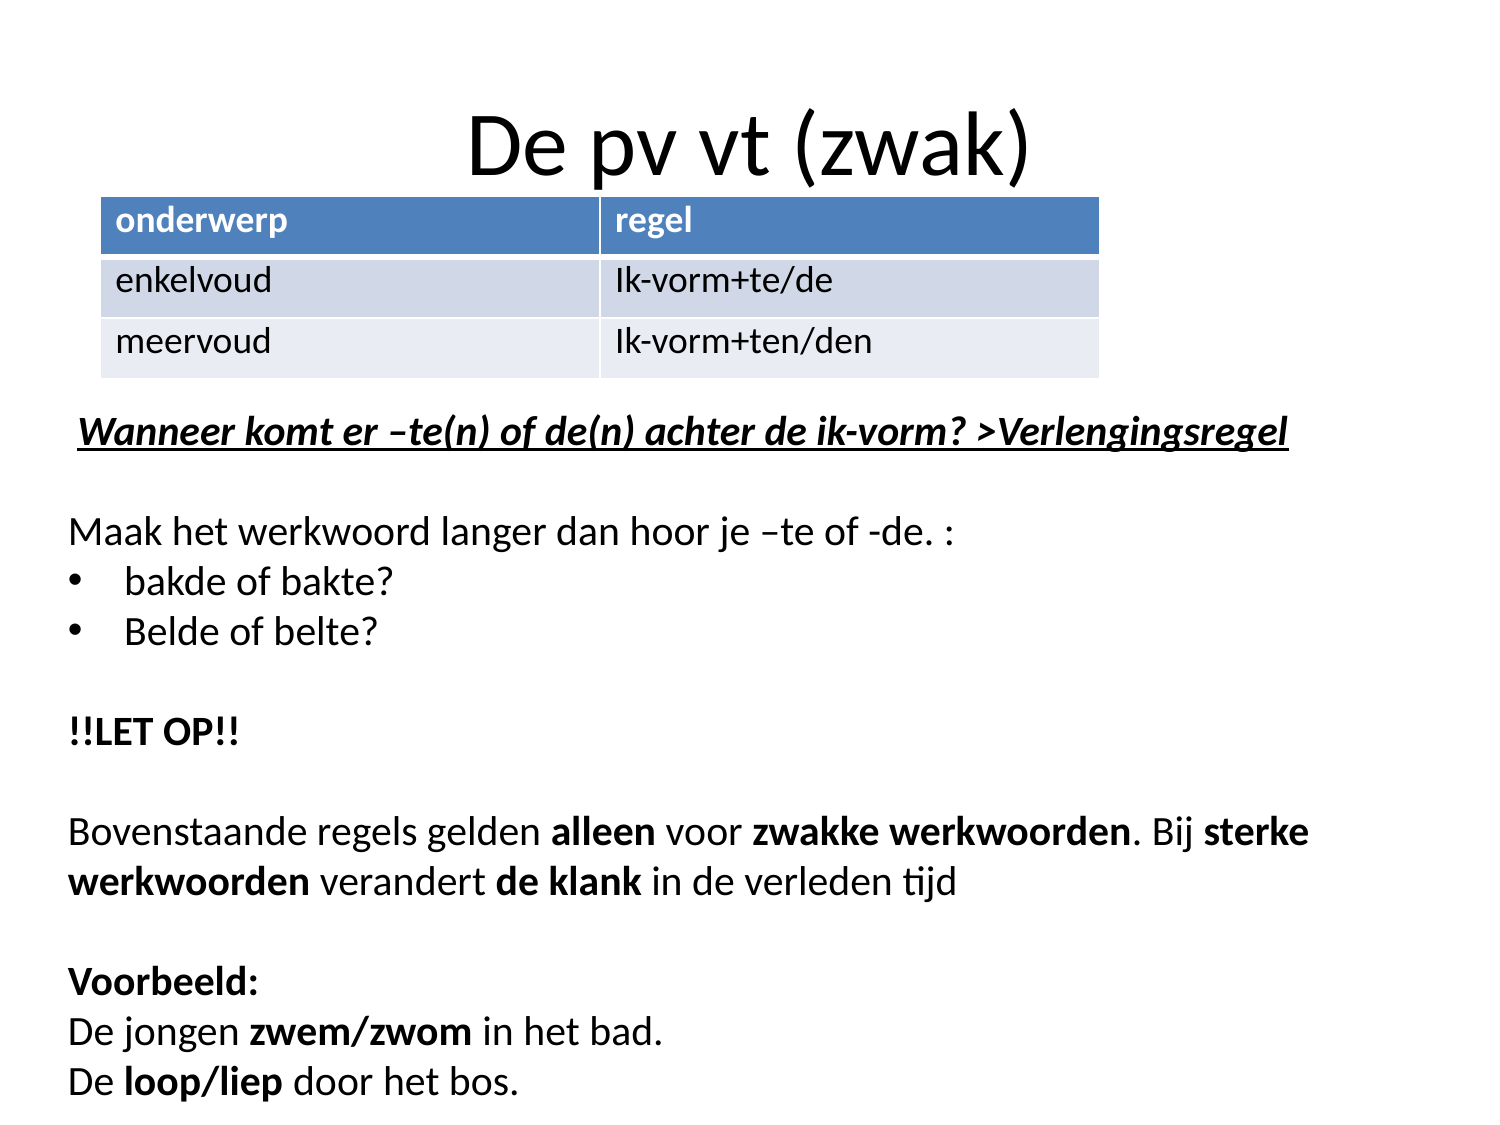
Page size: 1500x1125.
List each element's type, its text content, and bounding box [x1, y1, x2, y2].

title De pv vt (zwak) [75, 45, 1425, 233]
table_cell Ik-vorm+te/de [601, 260, 1099, 317]
table_header regel [601, 197, 1099, 254]
text_box Wanneer komt er –te(n) of de(n) achter de ik-vorm? >Verlengingsregel Maak het werkwoord langer dan hoor je –te of -de. : bakde of bakte? Belde of belte? !!LET OP!! Bovenstaande regels gelden alleen voor zwakke werkwoorden. Bij sterke werkwoorden verandert de klank in de verleden tijd Voorbeeld: De jongen zwem/zwom in het bad. De loop/liep door het bos. [53, 196, 1388, 1125]
table_cell enkelvoud [101, 260, 599, 317]
table_header onderwerp [101, 197, 599, 254]
table_cell Ik-vorm+ten/den [601, 319, 1099, 378]
table_cell meervoud [101, 319, 599, 378]
